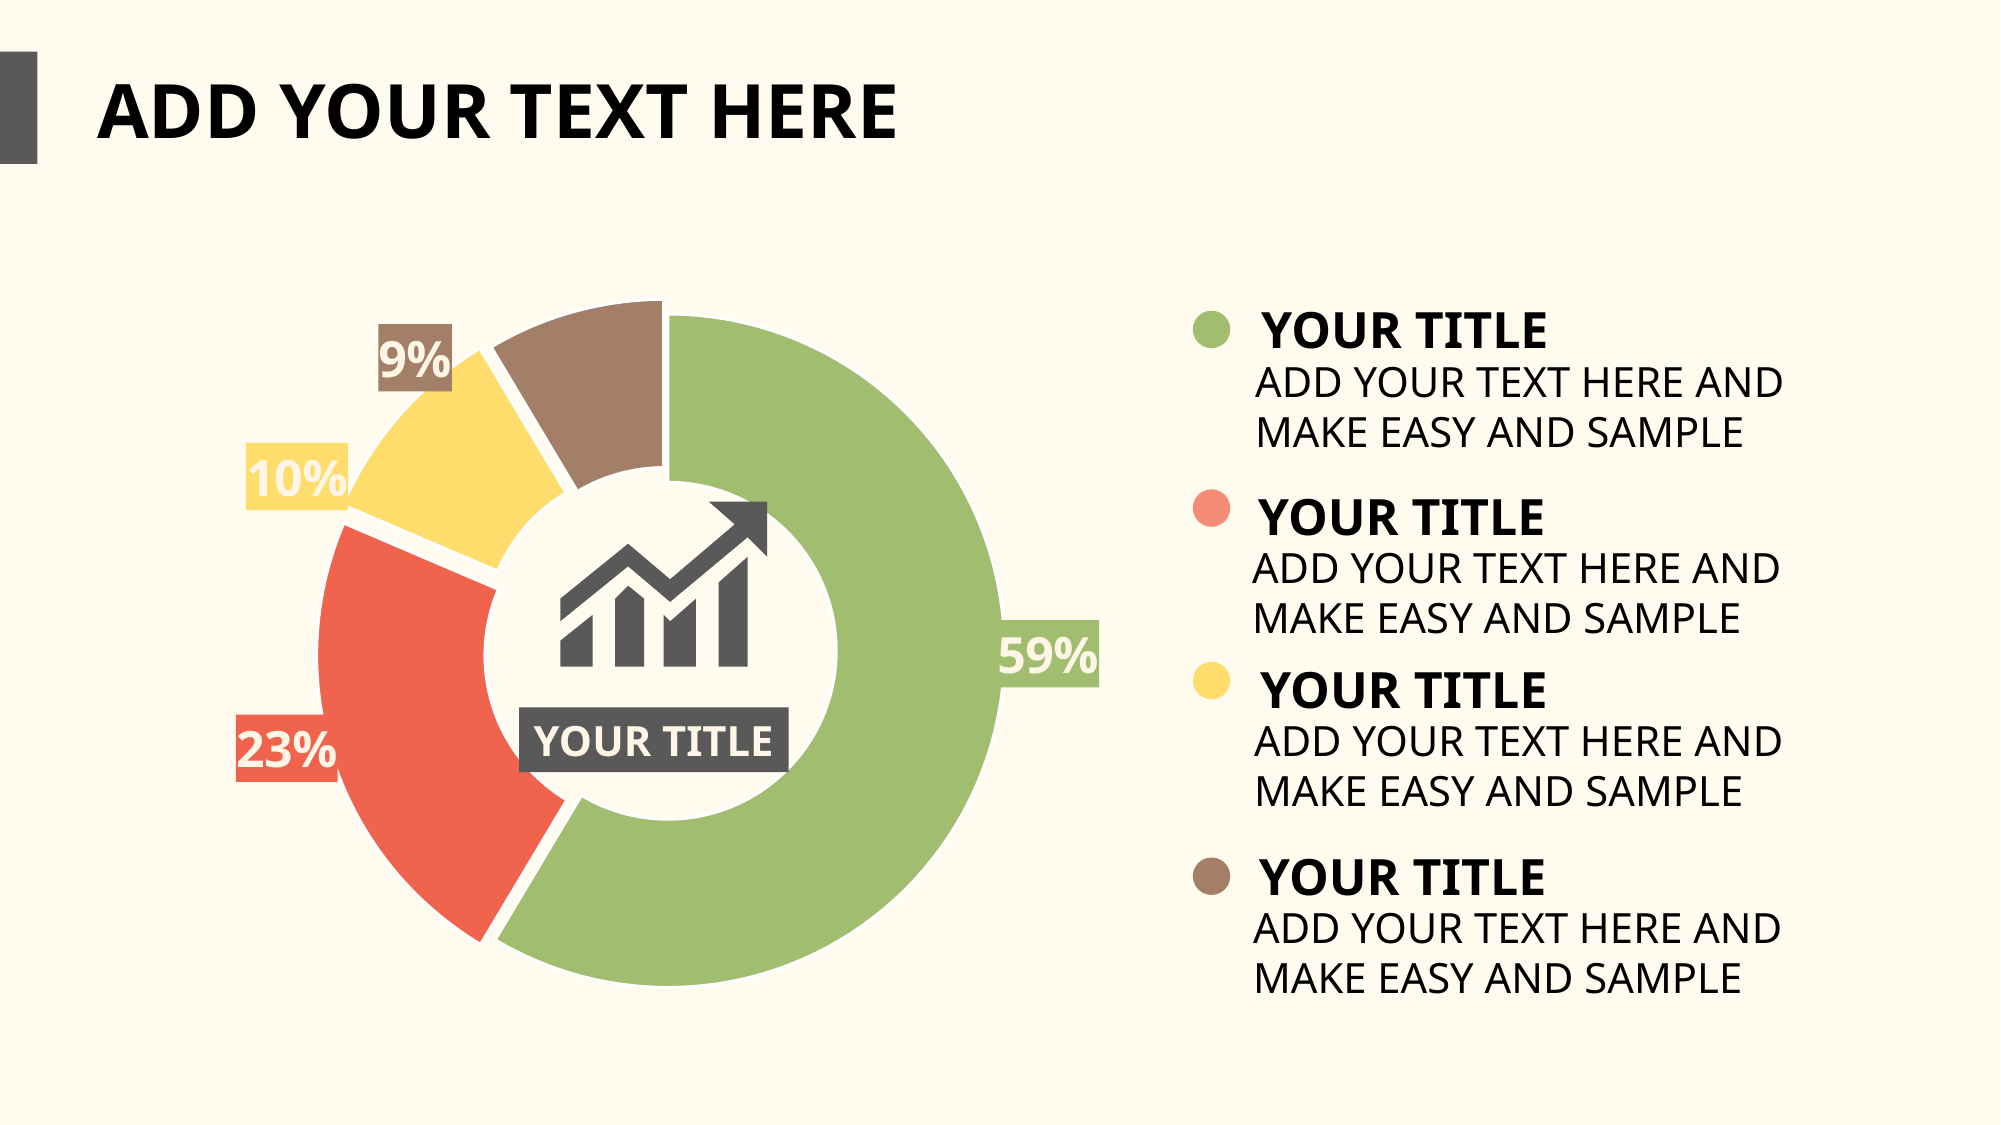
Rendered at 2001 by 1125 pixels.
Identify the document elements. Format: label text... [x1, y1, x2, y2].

text_box [1191, 488, 1232, 528]
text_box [1240, 291, 1854, 465]
text_box ADD YOUR TEXT HERE [82, 55, 915, 161]
text_box [1191, 309, 1232, 350]
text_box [1239, 650, 1853, 824]
text_box [1191, 856, 1232, 897]
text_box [1238, 838, 1851, 1012]
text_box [156, 278, 1176, 1023]
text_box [1237, 478, 1850, 651]
text_box [0, 51, 38, 165]
